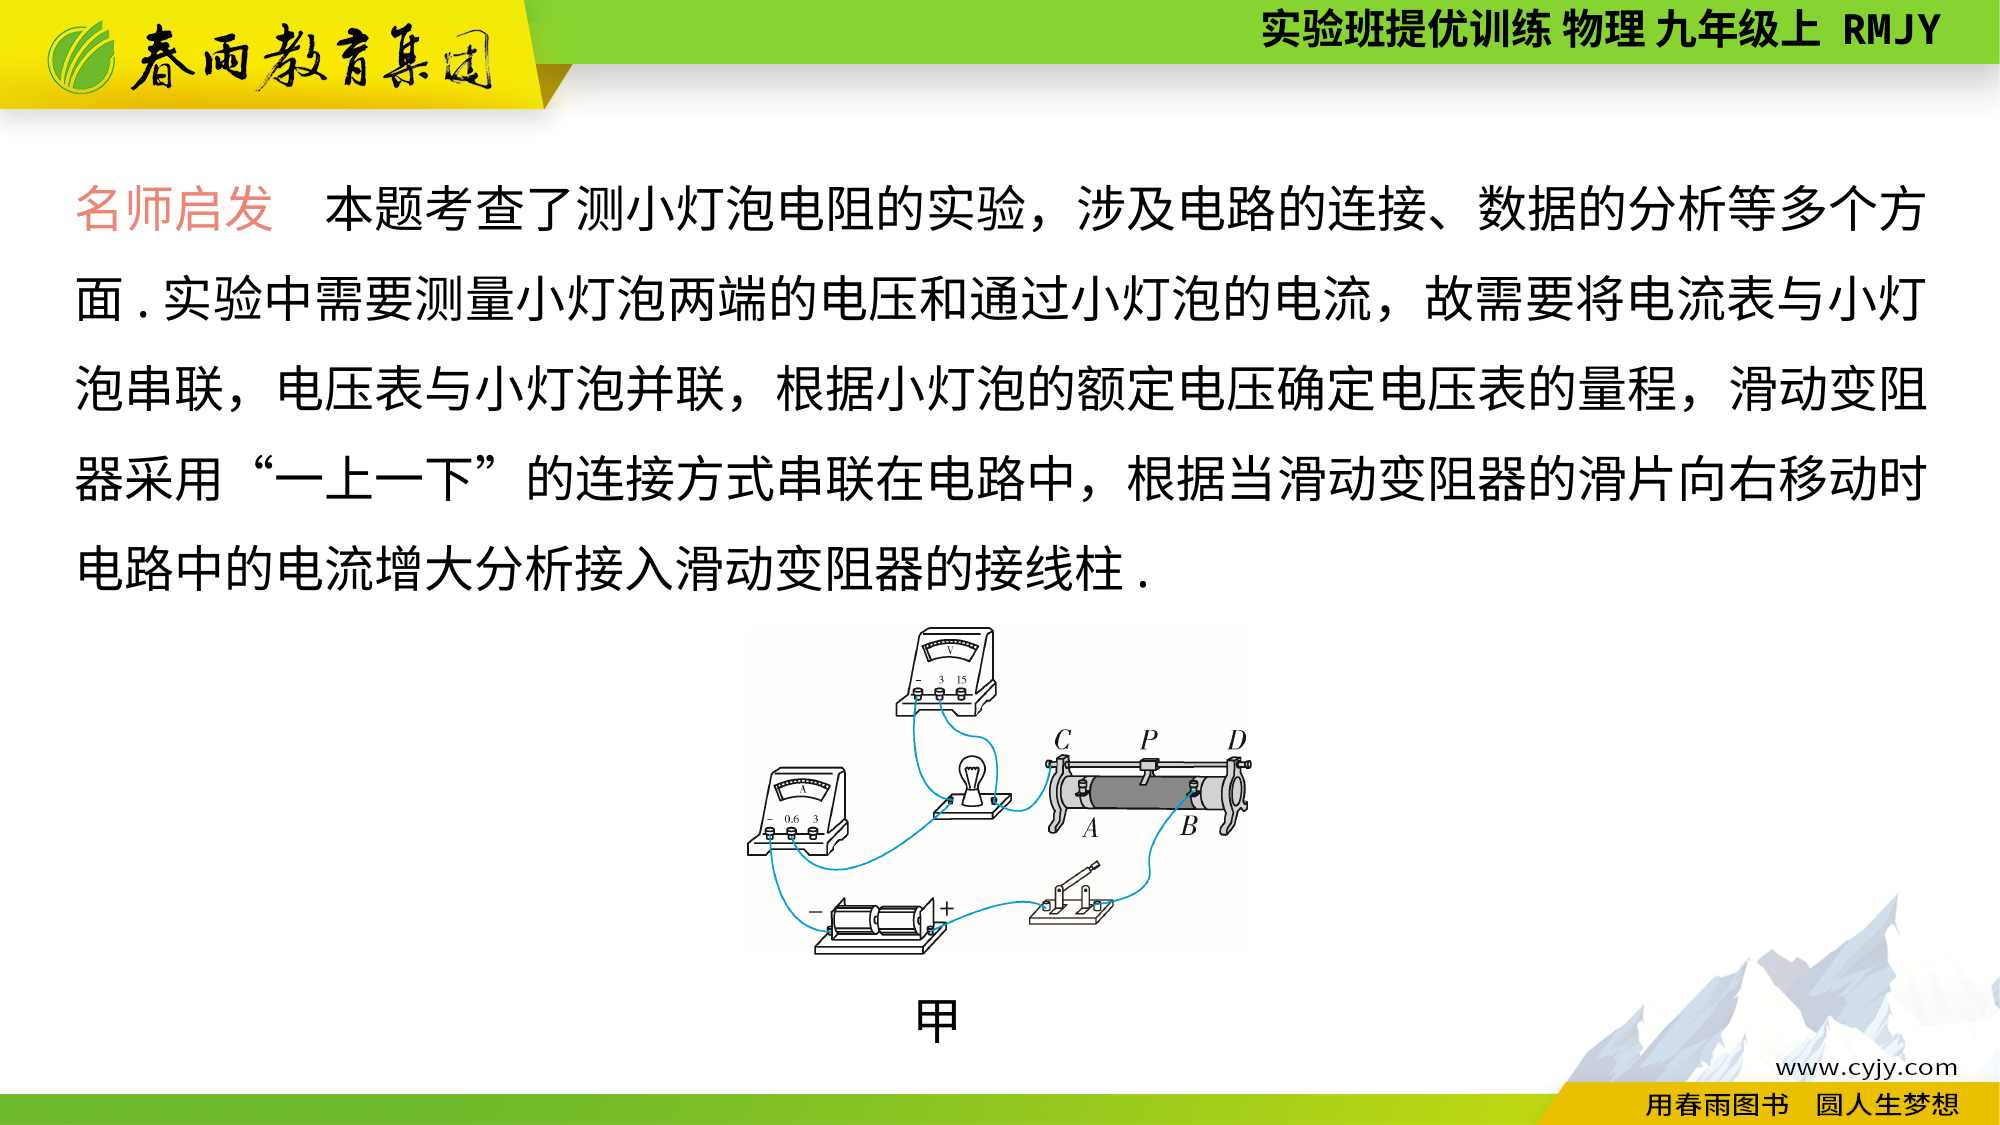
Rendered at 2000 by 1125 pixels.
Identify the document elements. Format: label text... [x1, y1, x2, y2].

list 名师启发 本题考查了测小灯泡电阻的实验，涉及电路的连接、数据的分析等多个方面.实验中需要测量小灯泡两端的电压和通过小灯泡的电流，故需要将电流表与小灯泡串联，电压表与小灯泡并联，根据小灯泡的额定电压确定电压表的量程，滑动变阻器采用“一上一下”的连接方式串联在电路中，根据当滑动变阻器的滑片向右移动时电路中的电流增大分析接入滑动变阻器的接线柱. [59, 140, 1944, 599]
text_box 甲 [897, 964, 977, 1057]
picture [0, 0, 2000, 1125]
